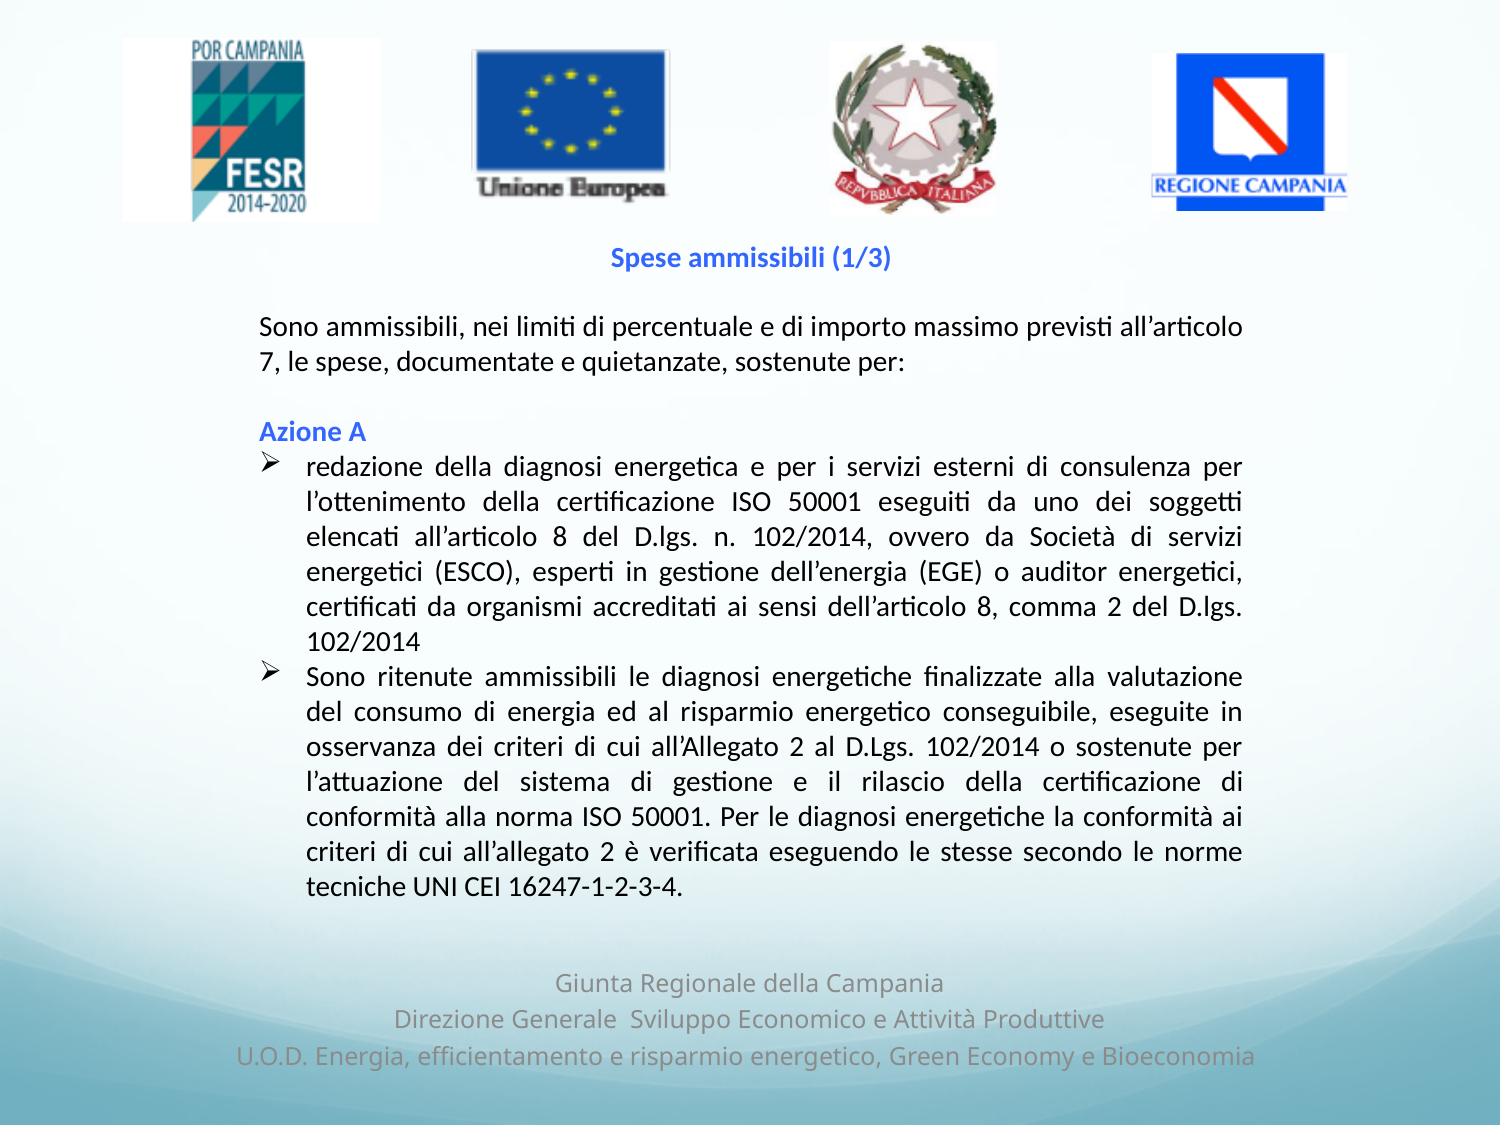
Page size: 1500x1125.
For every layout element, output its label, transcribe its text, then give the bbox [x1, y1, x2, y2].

text_box Spese ammissibili (1/3) Sono ammissibili, nei limiti di percentuale e di importo massimo previsti all’articolo 7, le spese, documentate e quietanzate, sostenute per: Azione A redazione della diagnosi energetica e per i servizi esterni di consulenza per l’ottenimento della certificazione ISO 50001 eseguiti da uno dei soggetti elencati all’articolo 8 del D.lgs. n. 102/2014, ovvero da Società di servizi energetici (ESCO), esperti in gestione dell’energia (EGE) o auditor energetici, certificati da organismi accreditati ai sensi dell’articolo 8, comma 2 del D.lgs. 102/2014 Sono ritenute ammissibili le diagnosi energetiche finalizzate alla valutazione del consumo di energia ed al risparmio energetico conseguibile, eseguite in osservanza dei criteri di cui all’Allegato 2 al D.Lgs. 102/2014 o sostenute per l’attuazione del sistema di gestione e il rilascio della certificazione di conformità alla norma ISO 50001. Per le diagnosi energetiche la conformità ai criteri di cui all’allegato 2 è verificata eseguendo le stesse secondo le norme tecniche UNI CEI 16247-1-2-3-4. [244, 825, 1259, 910]
text_box [216, 763, 1283, 825]
text_box Spese ammissibili (1/3) Sono ammissibili, nei limiti di percentuale e di importo massimo previsti all’articolo 7, le spese, documentate e quietanzate, sostenute per: Azione A redazione della diagnosi energetica e per i servizi esterni di consulenza per l’ottenimento della certificazione ISO 50001 eseguiti da uno dei soggetti elencati all’articolo 8 del D.lgs. n. 102/2014, ovvero da Società di servizi energetici (ESCO), esperti in gestione dell’energia (EGE) o auditor energetici, certificati da organismi accreditati ai sensi dell’articolo 8, comma 2 del D.lgs. 102/2014 Sono ritenute ammissibili le diagnosi energetiche finalizzate alla valutazione del consumo di energia ed al risparmio energetico conseguibile, eseguite in osservanza dei criteri di cui all’Allegato 2 al D.Lgs. 102/2014 o sostenute per l’attuazione del sistema di gestione e il rilascio della certificazione di conformità alla norma ISO 50001. Per le diagnosi energetiche la conformità ai criteri di cui all’allegato 2 è verificata eseguendo le stesse secondo le norme tecniche UNI CEI 16247-1-2-3-4. [244, 230, 1259, 763]
text_box Giunta Regionale della Campania Direzione Generale Sviluppo Economico e Attività Produttive U.O.D. Energia, efficientamento e risparmio energetico, Green Economy e Bioeconomia [216, 960, 1283, 1090]
picture [470, 42, 673, 209]
